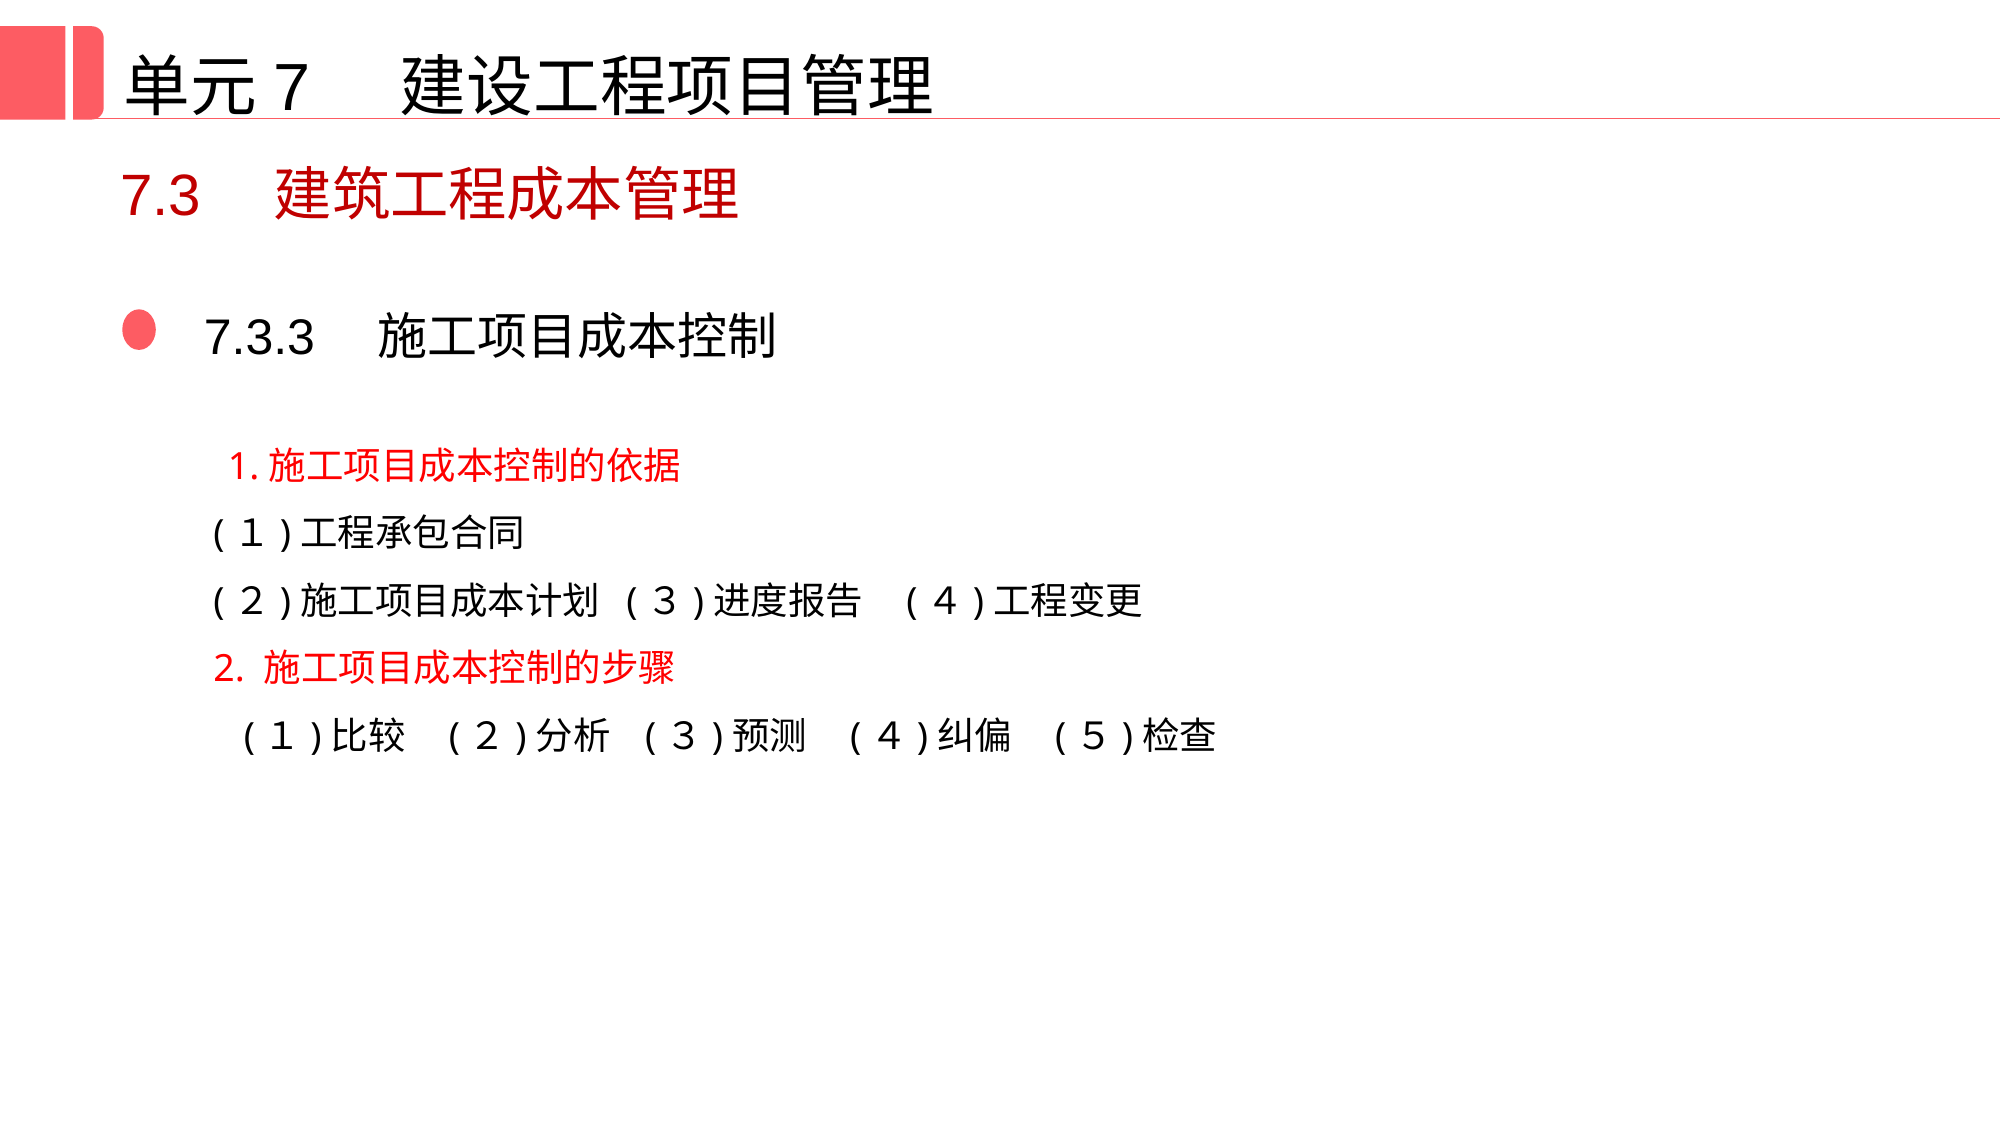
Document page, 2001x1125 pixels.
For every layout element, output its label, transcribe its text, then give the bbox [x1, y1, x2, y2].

text_box 7.3.3 施工项目成本控制 [189, 297, 1177, 372]
list 单元7 建设工程项目管理 [108, 12, 1891, 248]
text_box 7.3 建筑工程成本管理 [105, 149, 755, 235]
text_box 1.施工项目成本控制的依据 (１)工程承包合同 (２)施工项目成本计划 (３)进度报告 (４)工程变更 2. 施工项目成本控制的步骤 (１)比较 (２)分析 (３)预测 (４)纠偏 (５)检查 [154, 411, 1755, 832]
text_box [122, 309, 156, 350]
